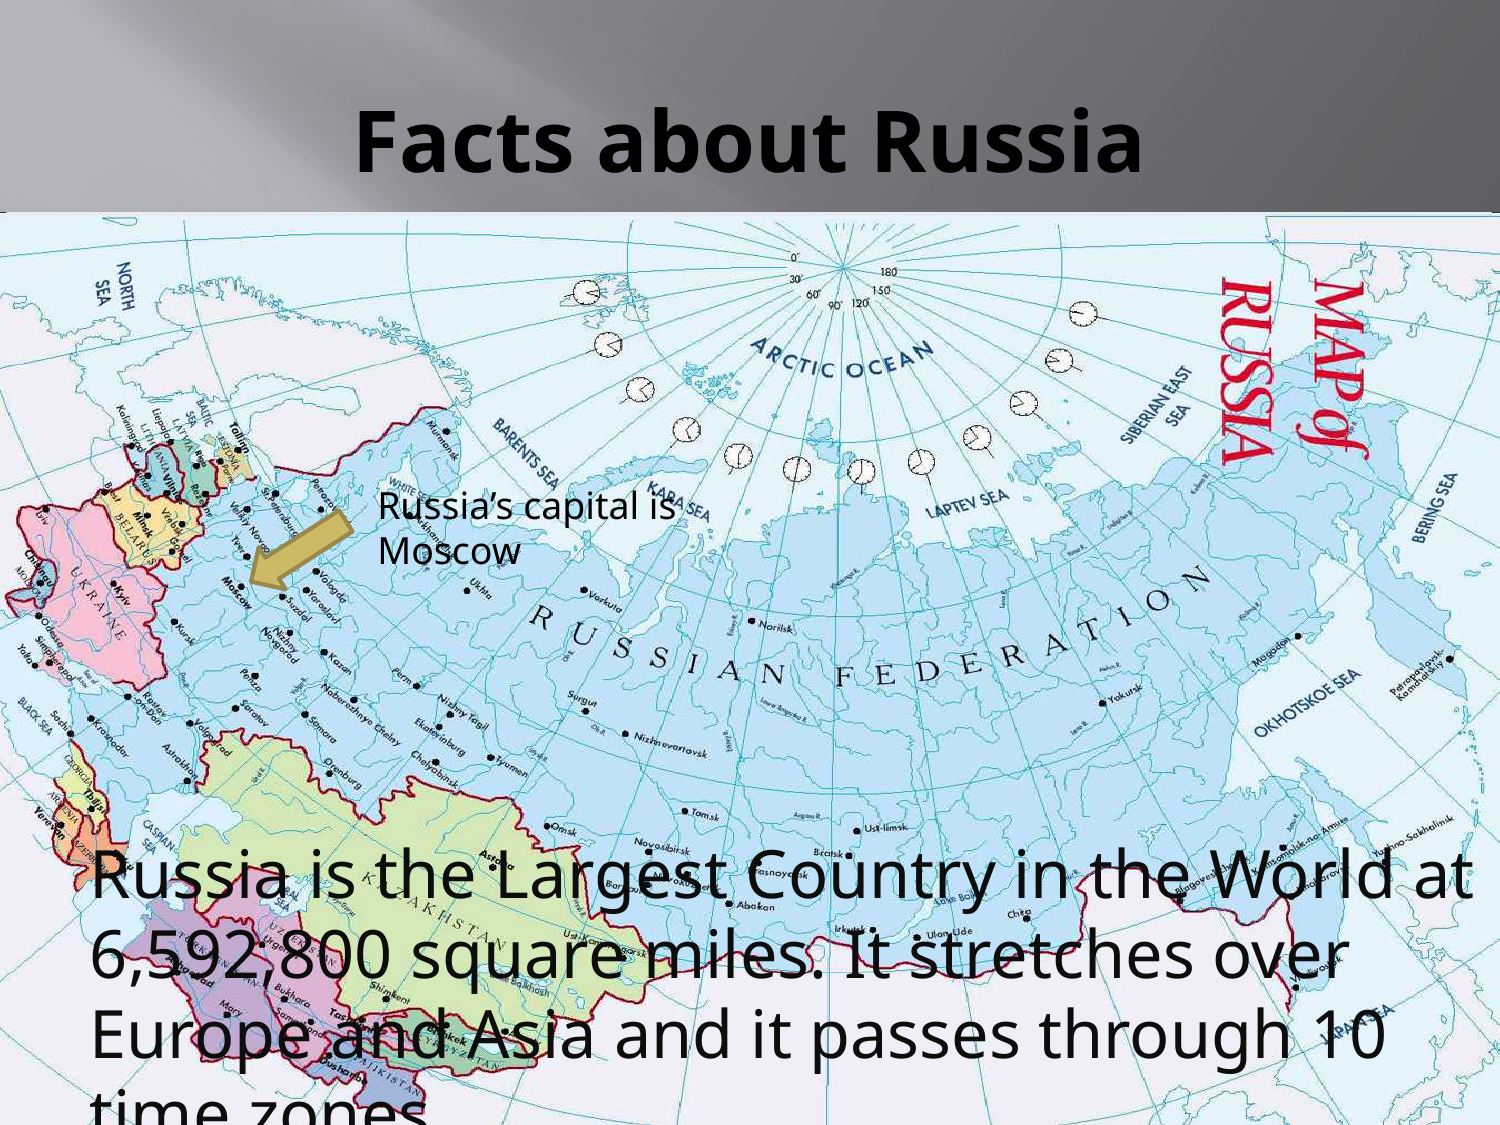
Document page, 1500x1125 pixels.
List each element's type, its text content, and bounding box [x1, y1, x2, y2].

title Facts about Russia [75, 45, 1425, 212]
picture [0, 212, 1500, 1125]
